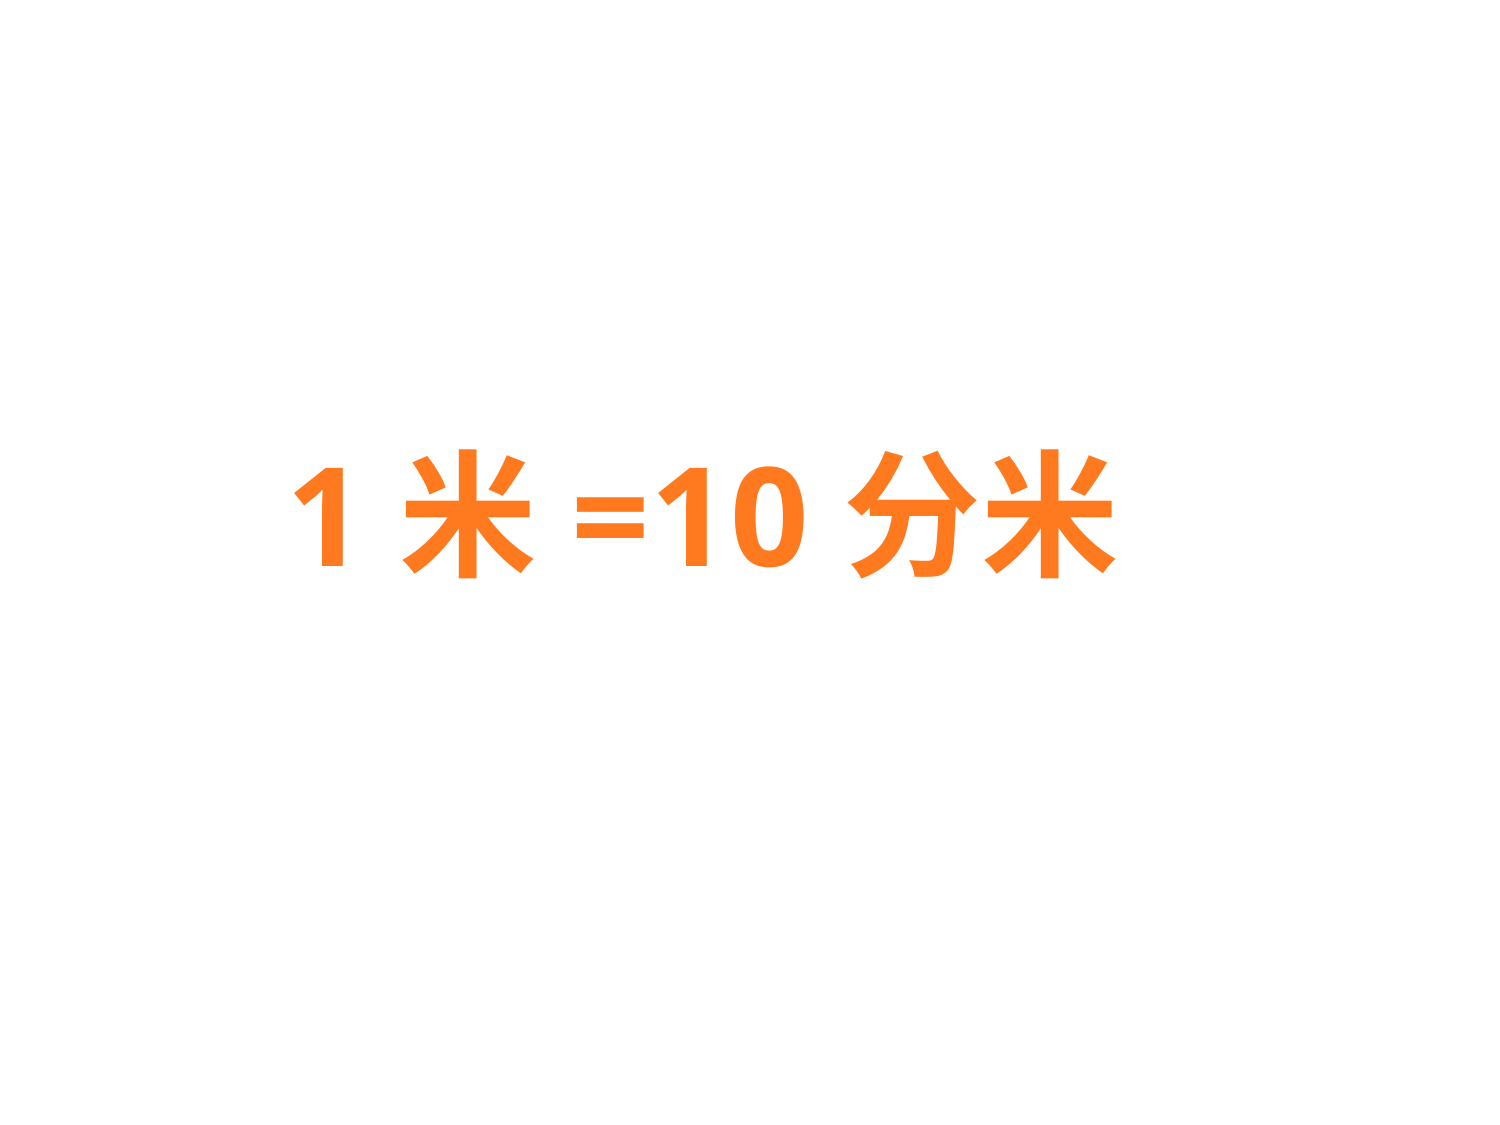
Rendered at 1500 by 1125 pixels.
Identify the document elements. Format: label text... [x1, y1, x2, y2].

text_box 1米=10分米 [105, 421, 1301, 602]
